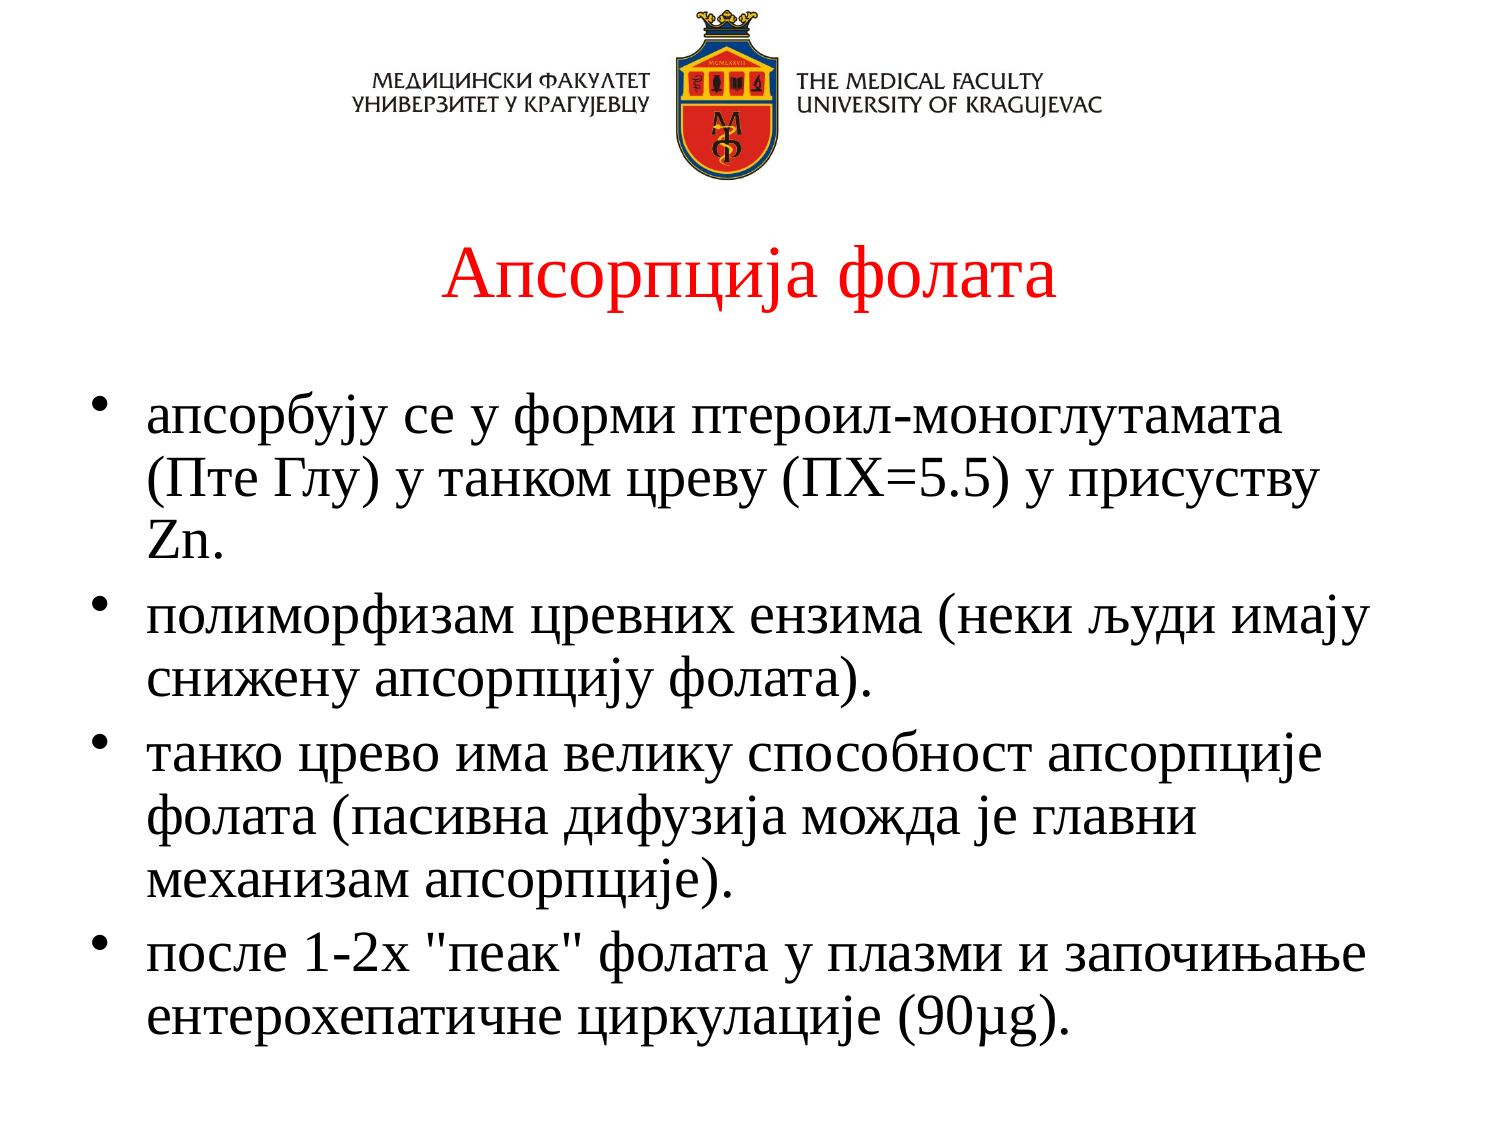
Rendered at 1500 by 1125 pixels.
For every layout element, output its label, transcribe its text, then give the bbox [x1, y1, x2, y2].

picture [328, 0, 1125, 173]
title Апсорпција фолата [74, 173, 1426, 362]
list апсорбују се у форми птероил-моноглутамата (Пте Глу) у танком цреву (ПХ=5.5) у присуству Zn. полиморфизам цревних ензима (неки људи имају снижену апсорпцију фолата). танко црево има велику способност апсорпције фолата (пасивна дифузија можда је главни механизам апсорпције). после 1-2х "пеак" фолата у плазми и започињање ентерохепатичне циркулације (90µg). [74, 374, 1426, 1118]
